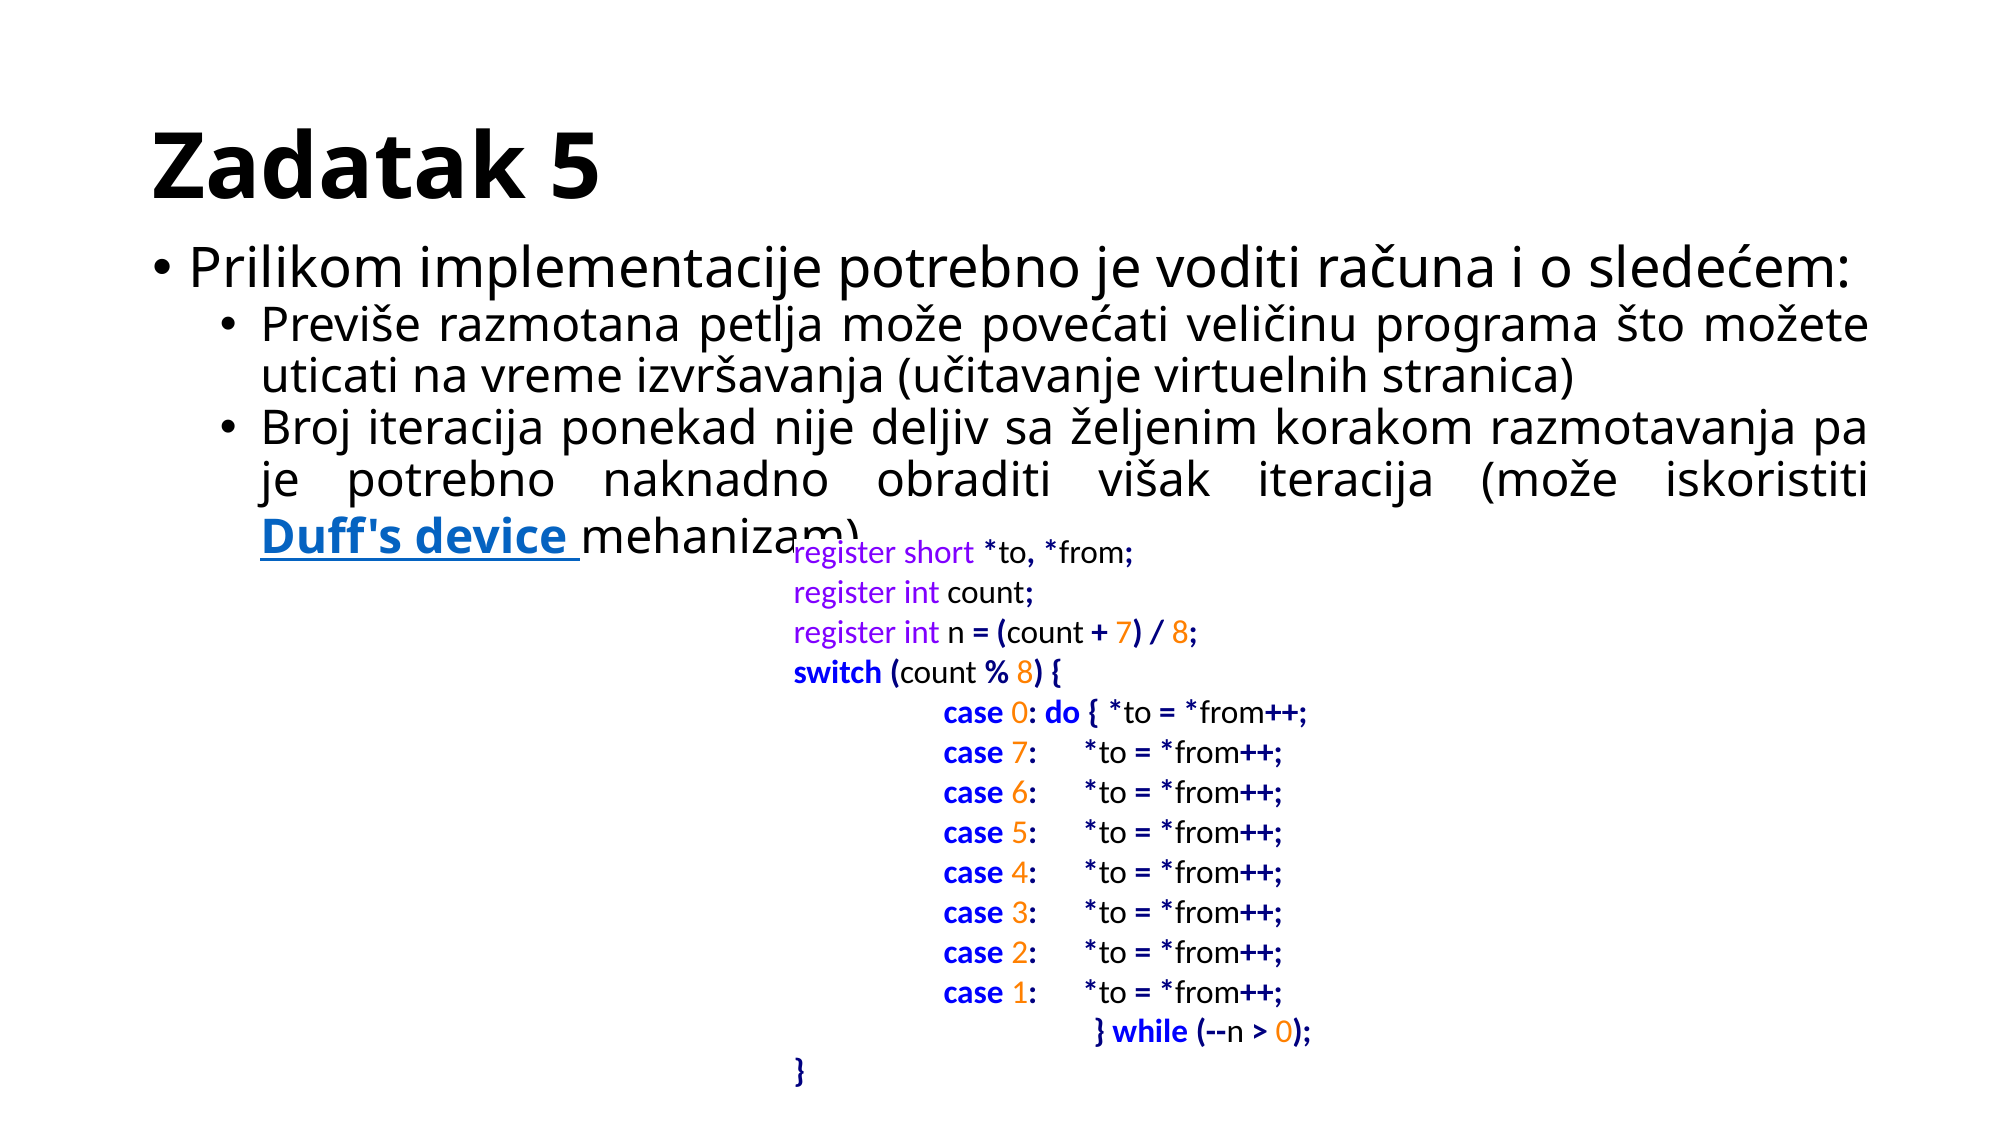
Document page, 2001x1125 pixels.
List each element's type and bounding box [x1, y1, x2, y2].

title [137, 59, 1863, 231]
text_box [778, 523, 1779, 1097]
list [137, 231, 1887, 595]
